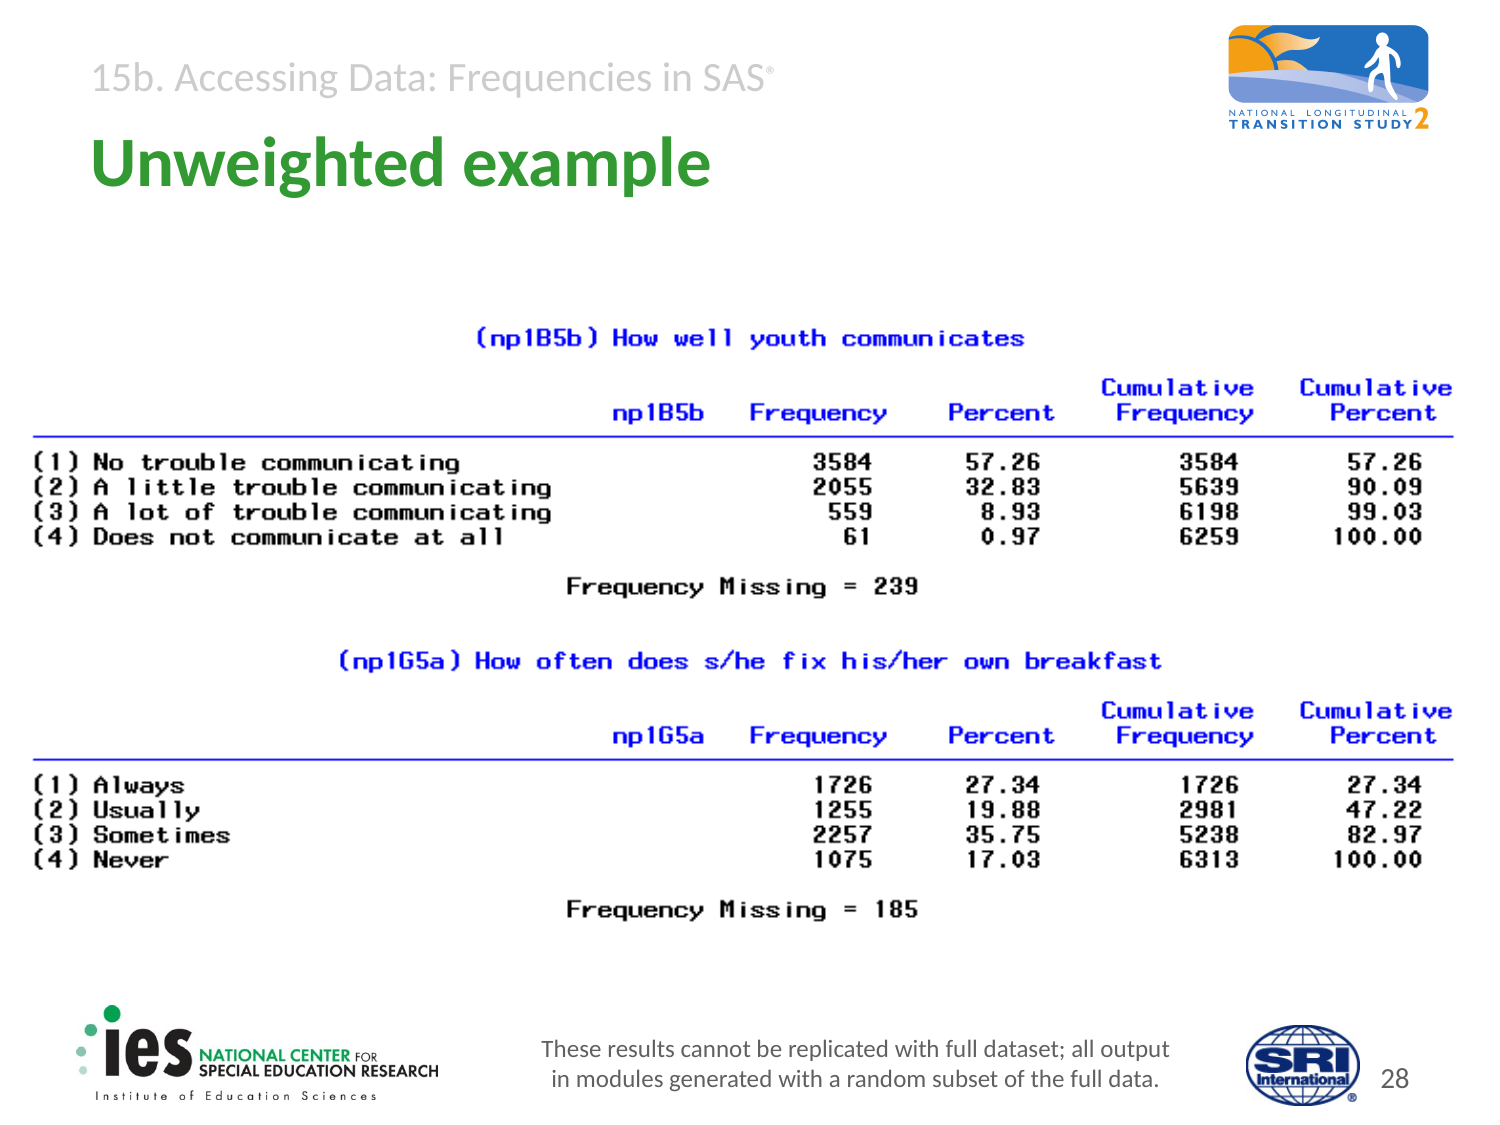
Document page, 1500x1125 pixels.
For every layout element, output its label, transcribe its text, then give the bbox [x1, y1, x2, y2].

picture [1246, 1025, 1360, 1106]
title Unweighted example [74, 90, 1426, 226]
footer These results cannot be replicated with full dataset; all output in modules generated with a random subset of the full data. [437, 1024, 1276, 1104]
slide_number 27 [1321, 1051, 1426, 1125]
picture [76, 1005, 438, 1100]
picture [24, 312, 1476, 935]
